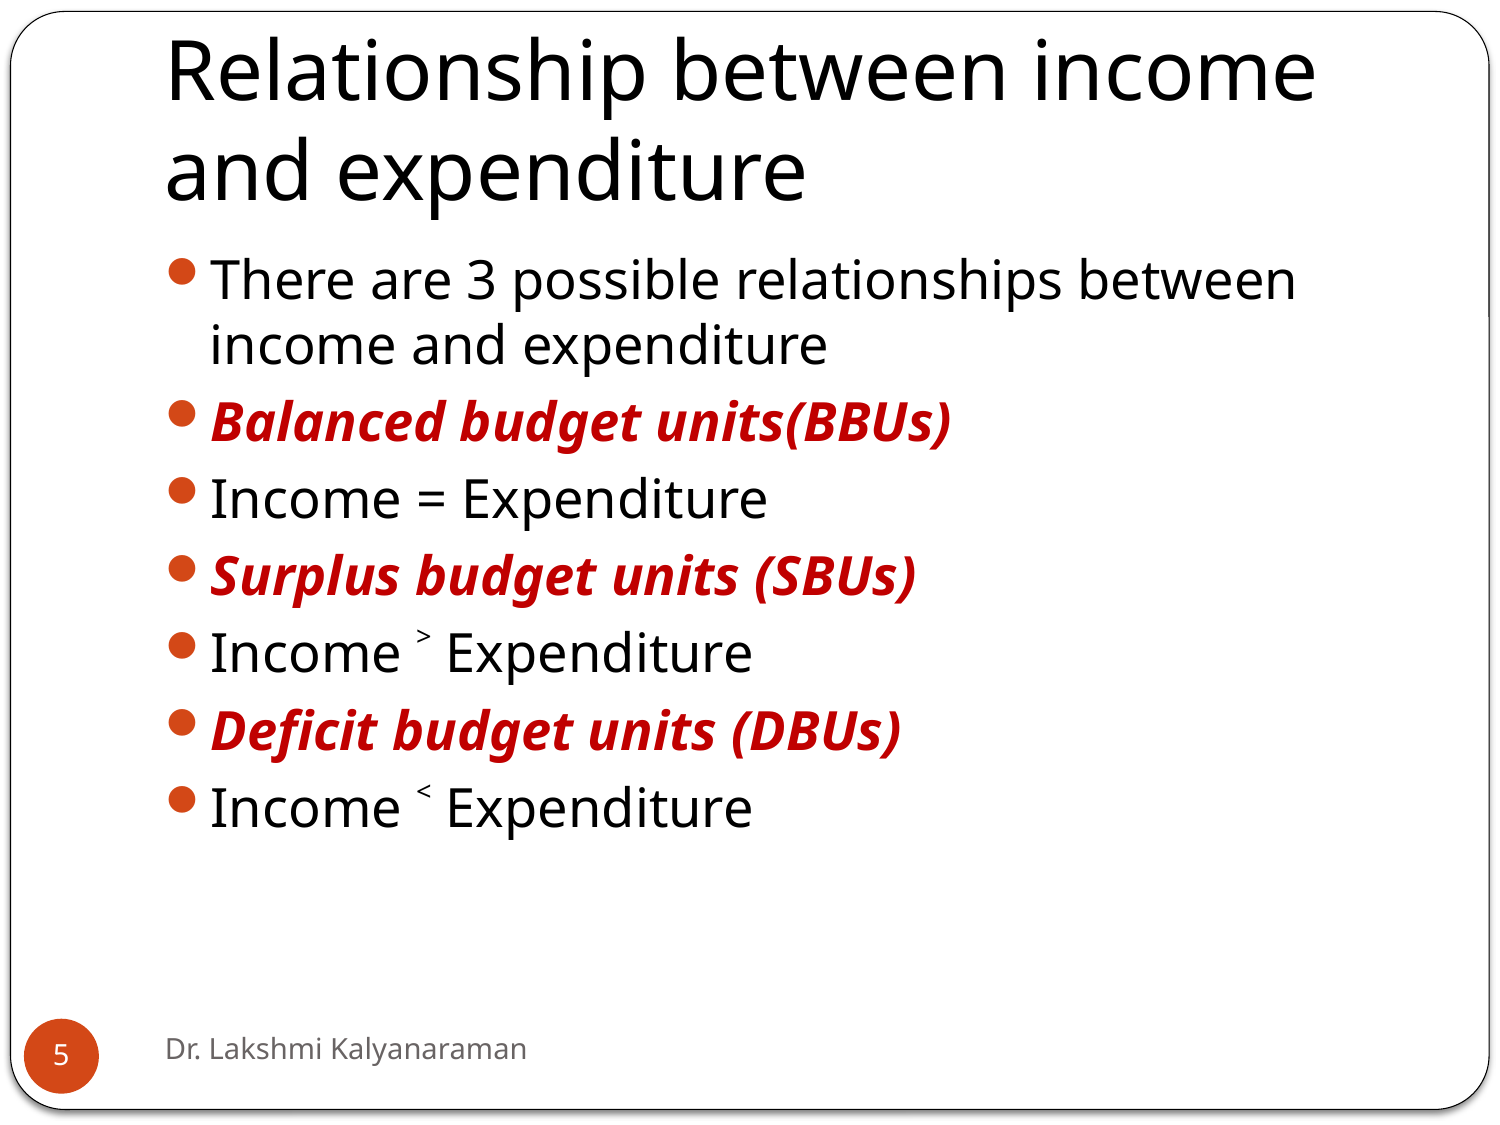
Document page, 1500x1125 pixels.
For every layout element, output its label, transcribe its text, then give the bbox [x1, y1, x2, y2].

title Relationship between income and expenditure [150, 45, 1425, 233]
list There are 3 possible relationships between income and expenditure Balanced budget units(BBUs) Income = Expenditure Surplus budget units (SBUs) Income ˃ Expenditure Deficit budget units (DBUs) Income ˂ Expenditure [150, 237, 1425, 988]
footer Dr. Lakshmi Kalyanaraman [150, 1012, 800, 1088]
slide_number 5 [23, 1018, 99, 1094]
